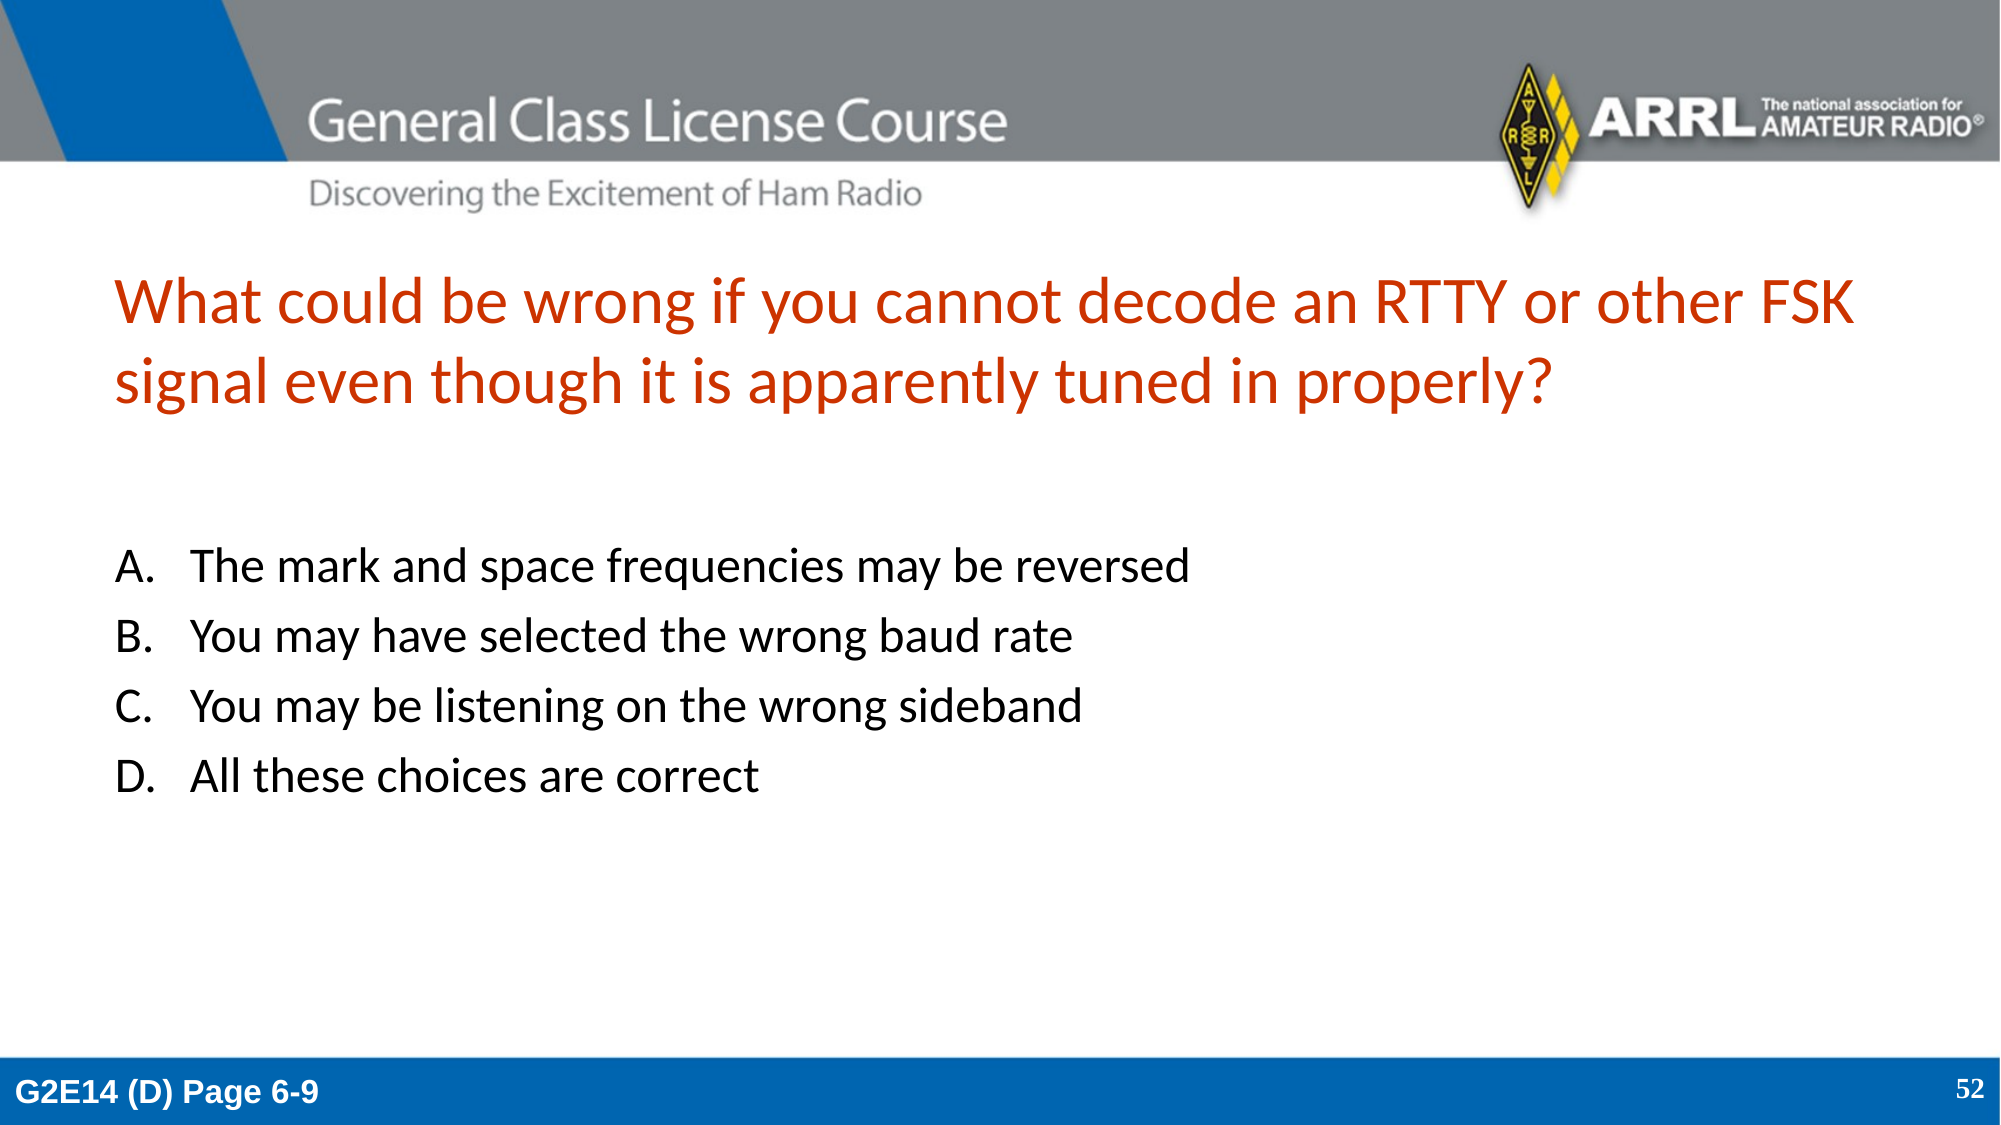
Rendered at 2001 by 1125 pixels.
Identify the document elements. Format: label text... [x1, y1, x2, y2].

text_box G2E14 (D) Page 6-9 [0, 1062, 1313, 1118]
picture [0, 0, 2001, 1125]
text_box 52 [1875, 1062, 2000, 1113]
list The mark and space frequencies may be reversed You may have selected the wrong baud rate You may be listening on the wrong sideband All these choices are correct [99, 525, 1900, 1005]
title What could be wrong if you cannot decode an RTTY or other FSK signal even though it is apparently tuned in properly? [99, 249, 1900, 468]
